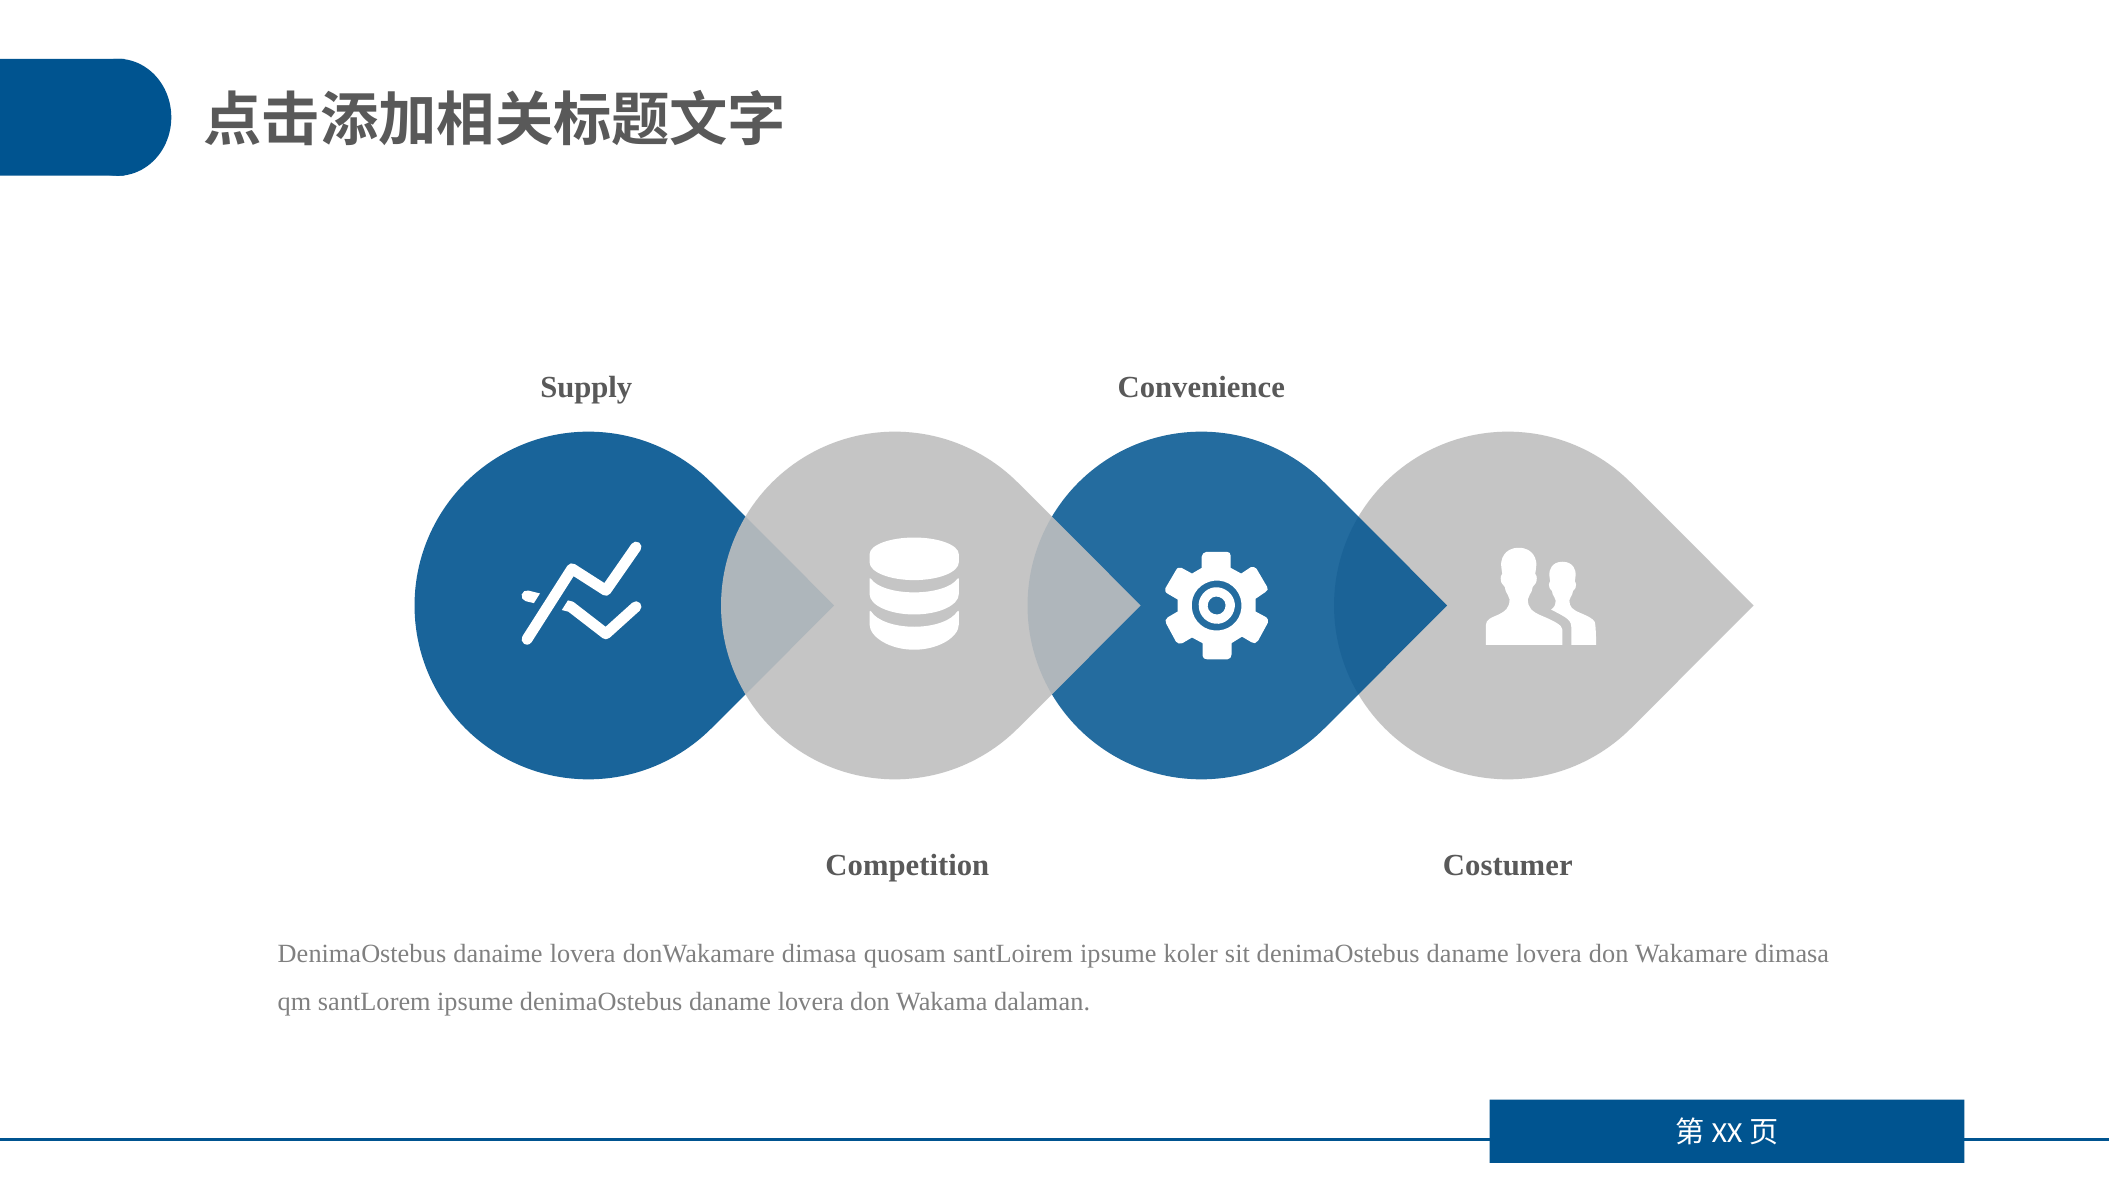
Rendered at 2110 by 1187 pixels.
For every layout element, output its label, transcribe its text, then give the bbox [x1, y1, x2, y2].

text_box Convenience [1102, 359, 1301, 412]
text_box 点击添加相关标题文字 [188, 74, 838, 160]
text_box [0, 58, 172, 176]
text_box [414, 431, 720, 780]
slide_number 第XX页 [1489, 1140, 1965, 1163]
text_box Costumer [1427, 836, 1588, 889]
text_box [1069, 431, 1376, 780]
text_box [1376, 431, 1682, 780]
slide_number 第XX页 [1489, 1099, 1965, 1139]
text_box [720, 431, 1069, 780]
text_box Supply [525, 359, 648, 412]
text_box DenimaOstebus danaime lovera donWakamare dimasa quosam santLoirem ipsume koler sit denimaOstebus daname lovera don Wakamare dimasa qm santLorem ipsume denimaOstebus daname lovera don Wakama dalaman. [262, 913, 1845, 1023]
text_box Competition [810, 836, 1005, 889]
